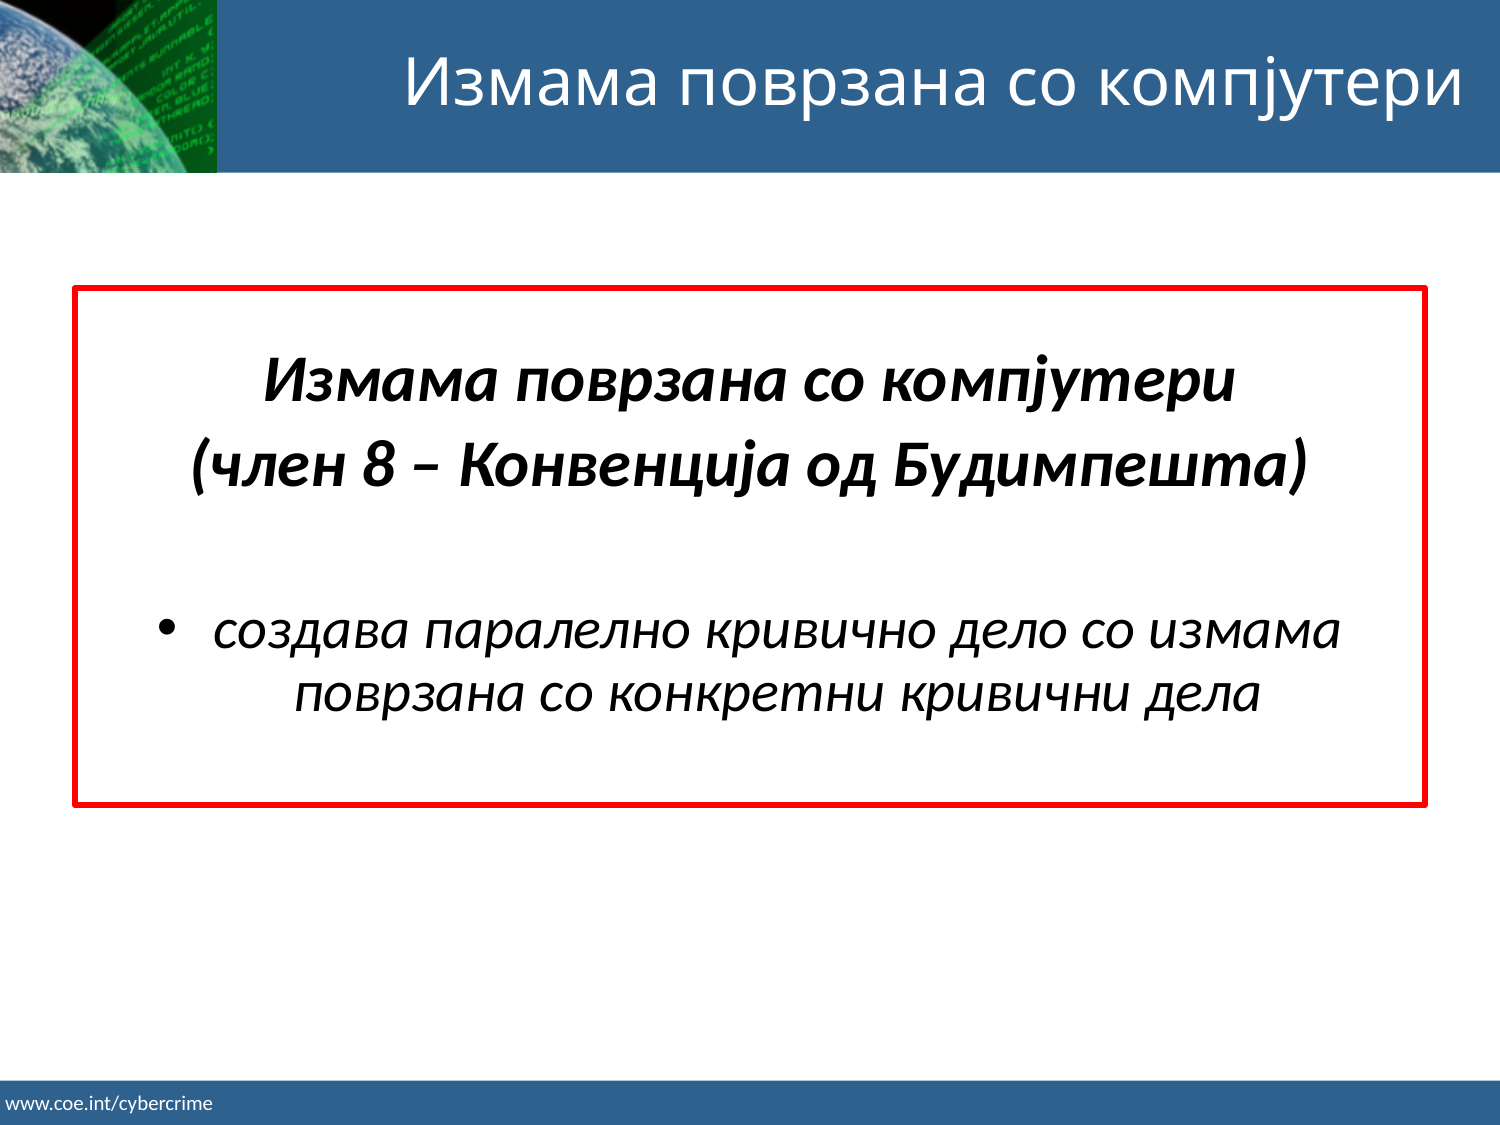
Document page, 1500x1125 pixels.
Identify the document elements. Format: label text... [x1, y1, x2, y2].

text_box Измама поврзана со компјутери [230, 31, 1483, 127]
text_box Измама поврзана со компјутери (член 8 – Конвенција од Будимпешта) создава паралелно кривично дело со измама поврзана со конкретни кривични дела [74, 287, 1425, 806]
picture [0, 0, 217, 173]
